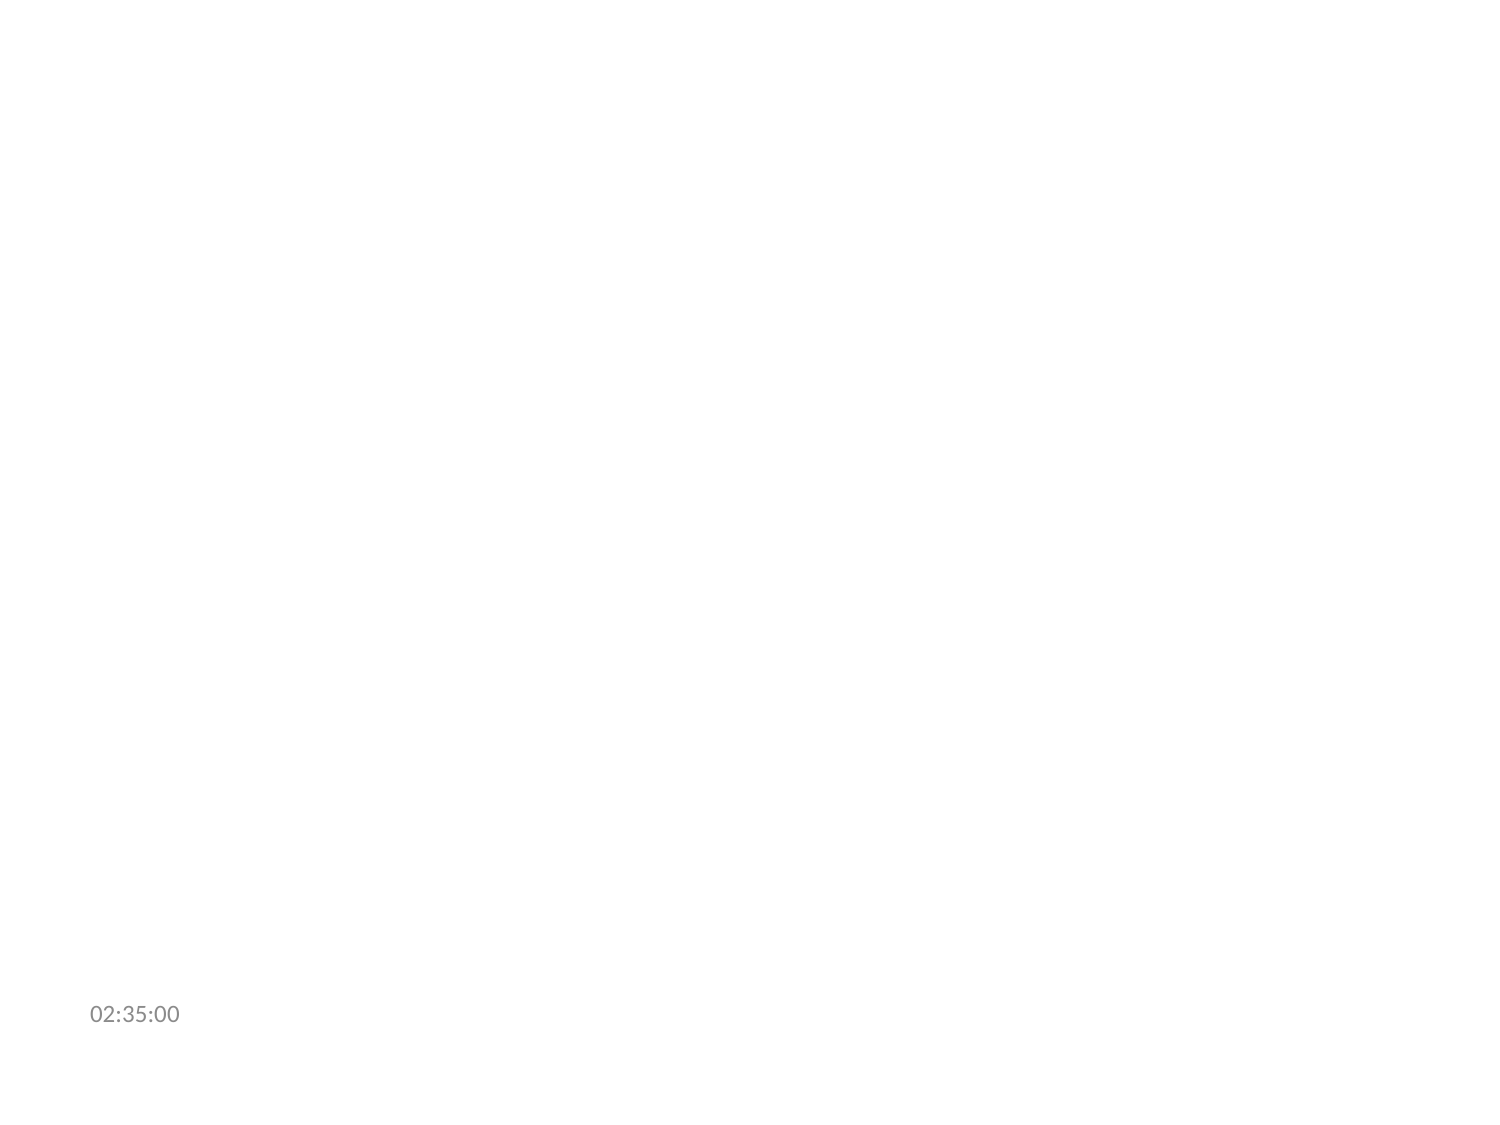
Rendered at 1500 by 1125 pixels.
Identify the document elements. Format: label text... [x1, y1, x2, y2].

text_box 15:35:09 [75, 982, 425, 1043]
